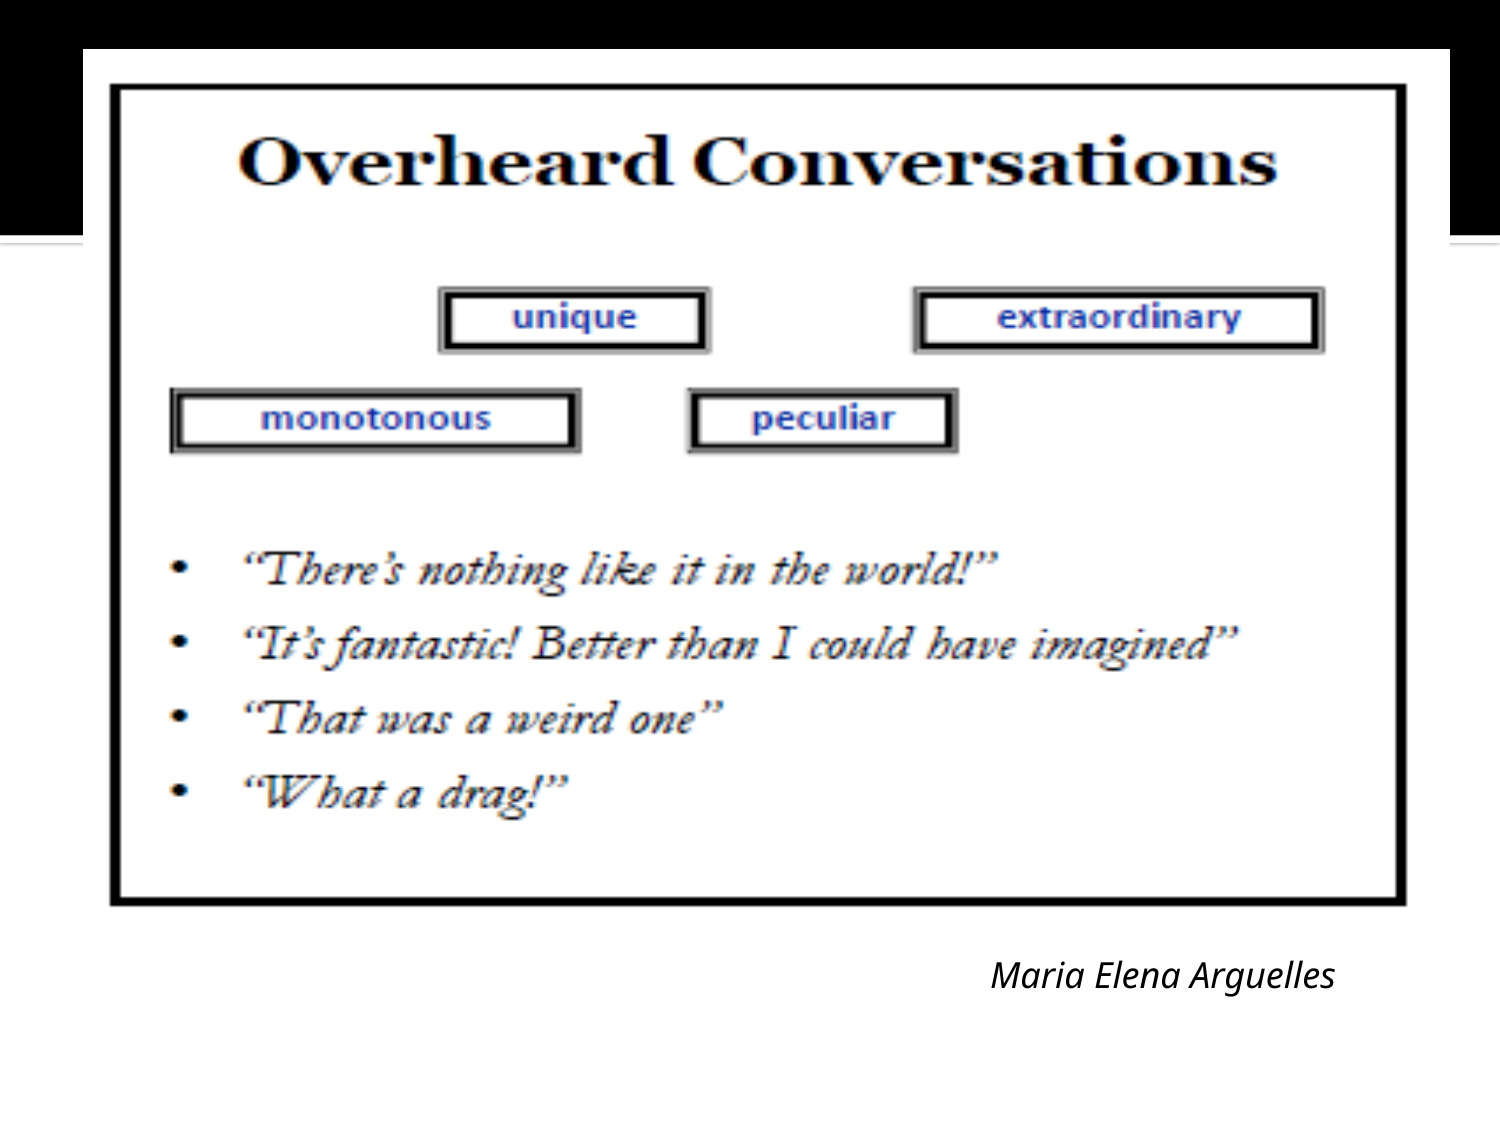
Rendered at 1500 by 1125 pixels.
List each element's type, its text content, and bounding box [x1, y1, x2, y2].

picture [83, 49, 1450, 931]
list Maria Elena Arguelles [962, 938, 1357, 1014]
